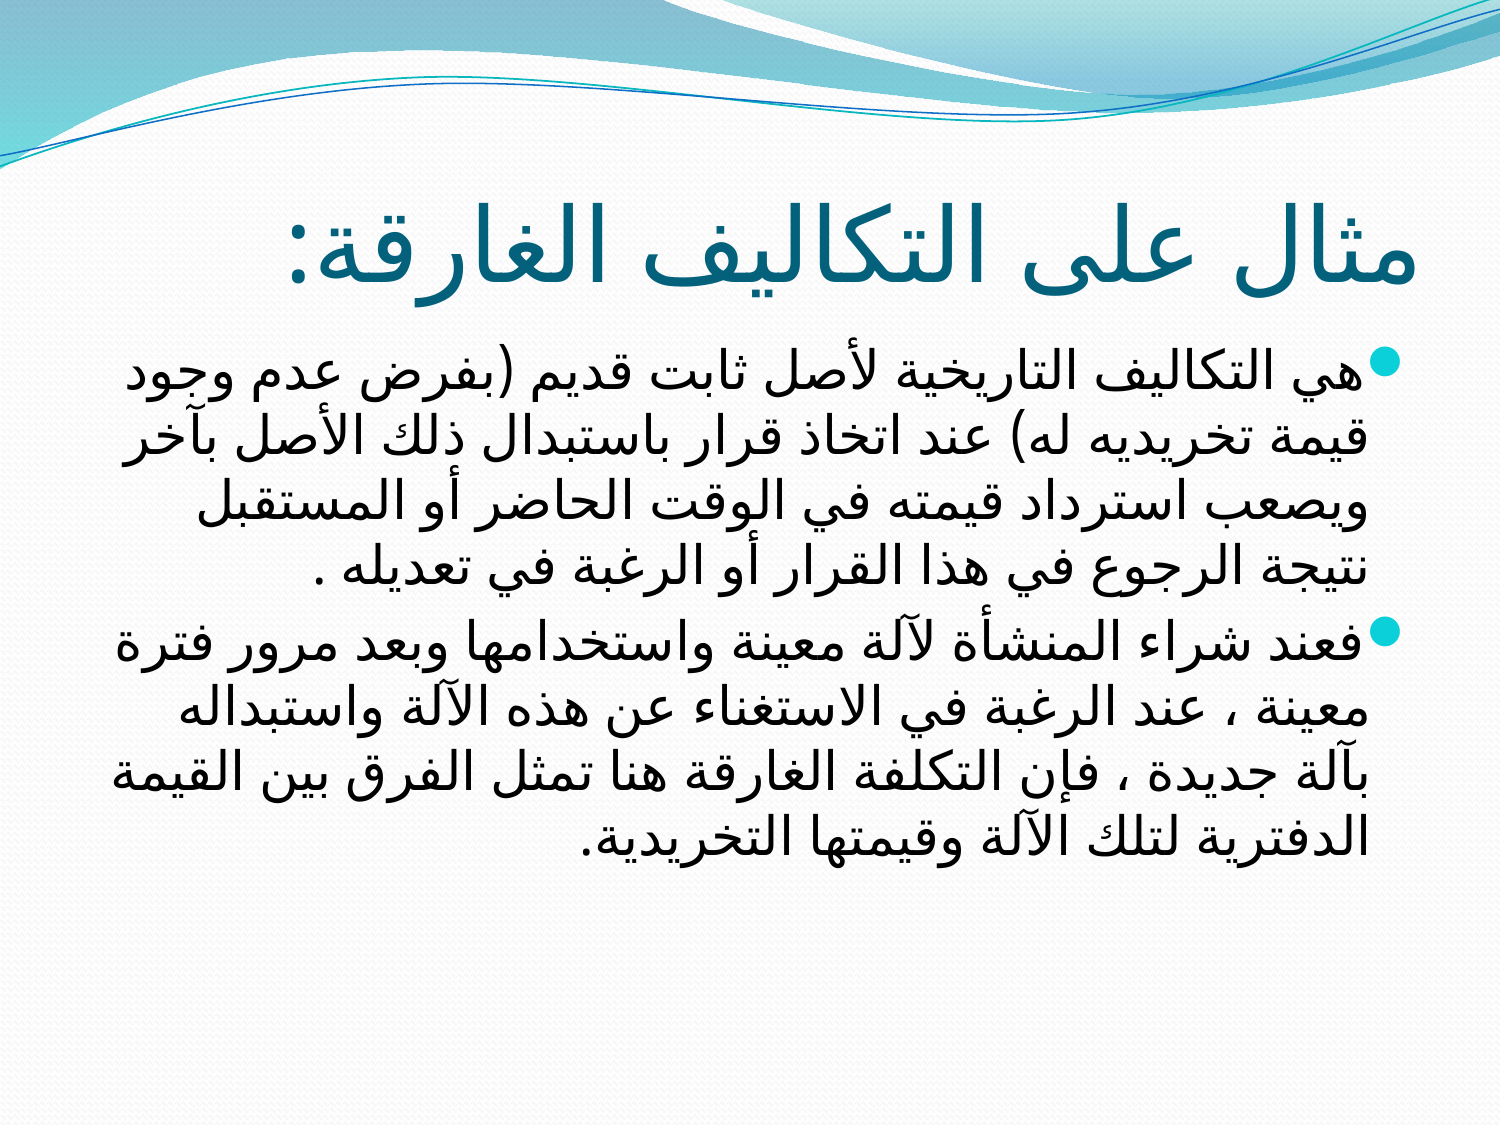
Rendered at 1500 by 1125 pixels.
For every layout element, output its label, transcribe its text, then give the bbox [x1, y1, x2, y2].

title مثال على التكاليف الغارقة: [75, 115, 1425, 303]
list هي التكاليف التاريخية لأصل ثابت قديم (بفرض عدم وجود قيمة تخريديه له) عند اتخاذ قرار باستبدال ذلك الأصل بآخر ويصعب استرداد قيمته في الوقت الحاضر أو المستقبل نتيجة الرجوع في هذا القرار أو الرغبة في تعديله . فعند شراء المنشأة لآلة معينة واستخدامها وبعد مرور فترة معينة ، عند الرغبة في الاستغناء عن هذه الآلة واستبداله بآلة جديدة ، فإن التكلفة الغارقة هنا تمثل الفرق بين القيمة الدفترية لتلك الآلة وقيمتها التخريدية. [82, 328, 1432, 1049]
